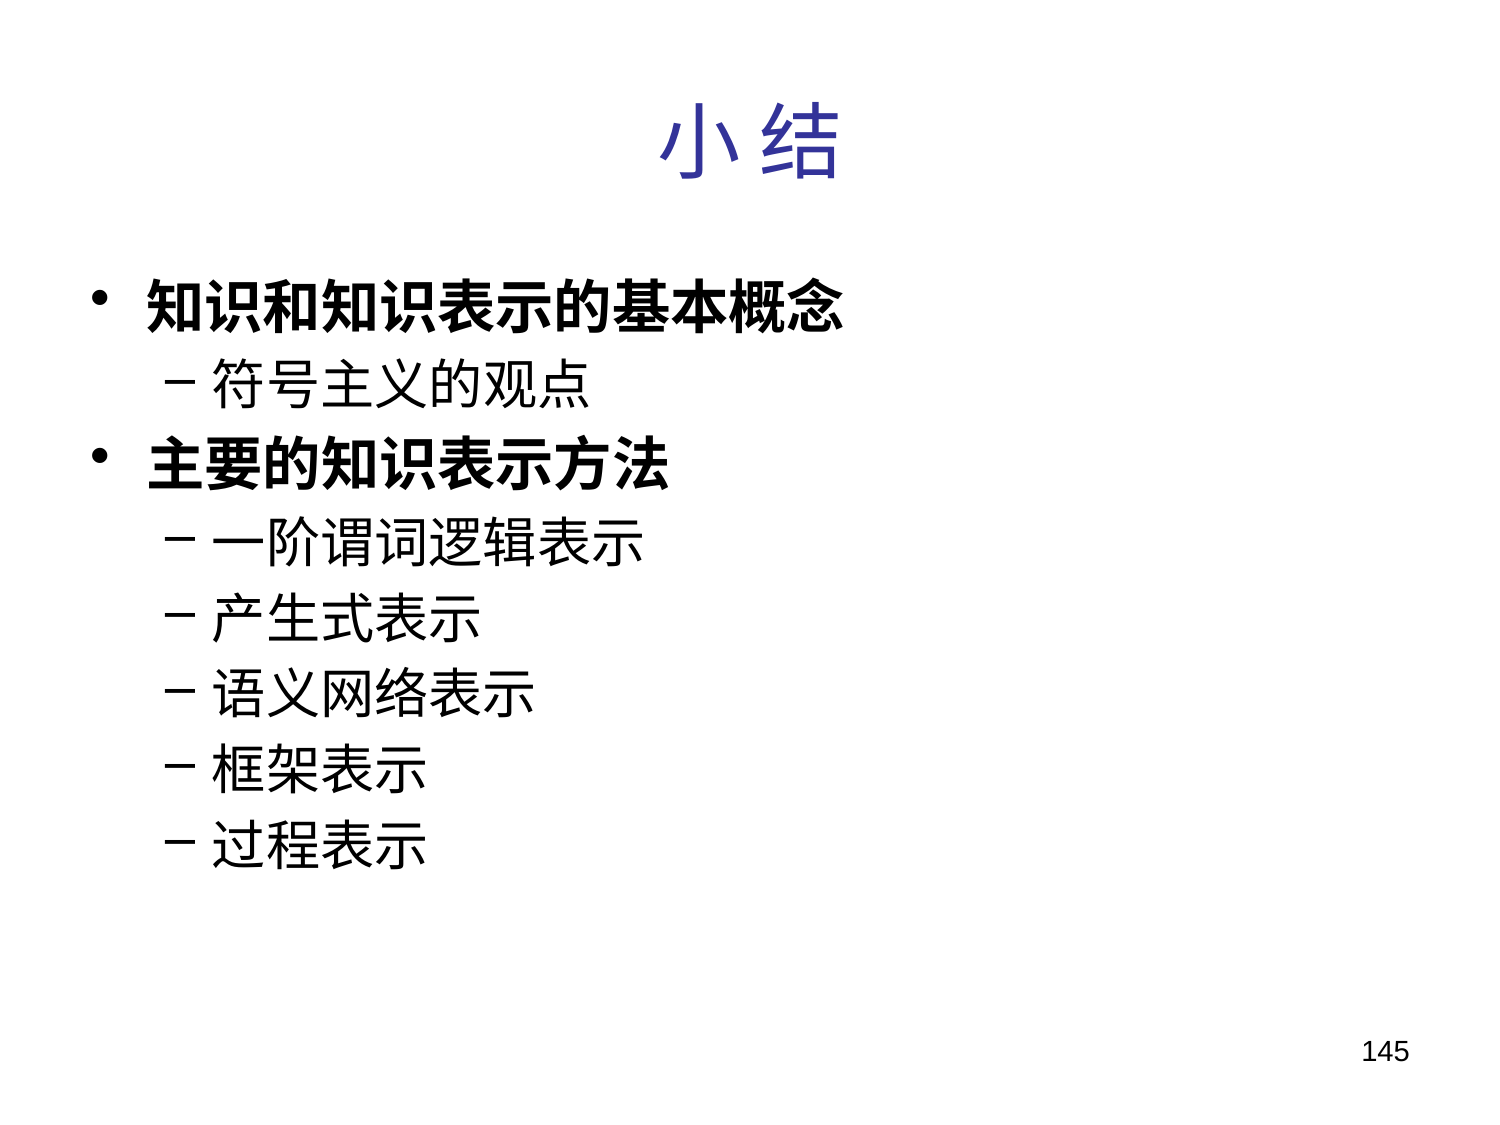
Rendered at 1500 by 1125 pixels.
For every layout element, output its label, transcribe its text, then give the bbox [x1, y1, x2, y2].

title 小 结 [75, 45, 1425, 233]
slide_number 145 [1074, 1024, 1425, 1103]
list 知识和知识表示的基本概念 符号主义的观点 主要的知识表示方法 一阶谓词逻辑表示 产生式表示 语义网络表示 框架表示 过程表示 [75, 262, 1425, 1005]
